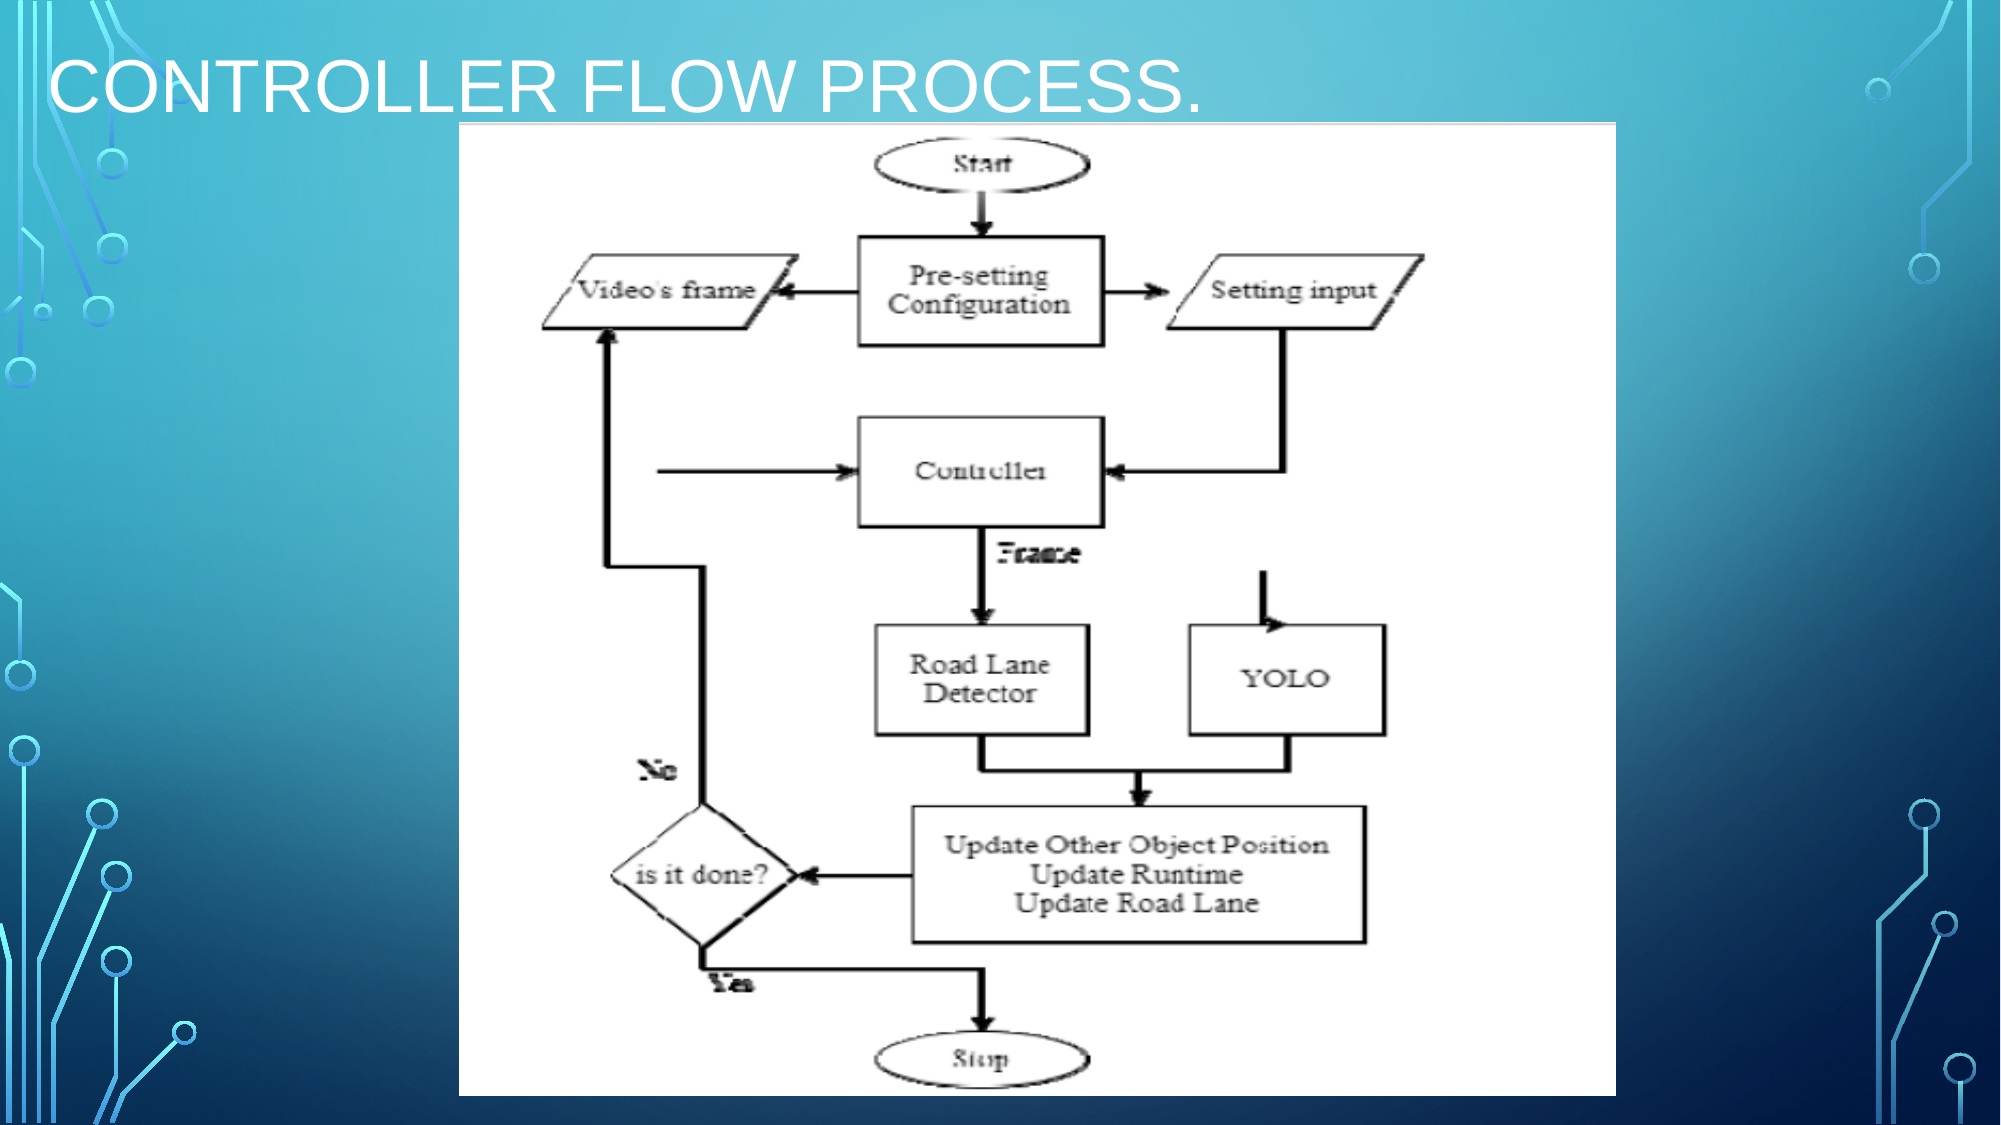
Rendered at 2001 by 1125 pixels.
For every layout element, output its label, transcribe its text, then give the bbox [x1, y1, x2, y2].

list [458, 122, 1617, 1096]
title Controller Flow Process. [32, 21, 1758, 155]
